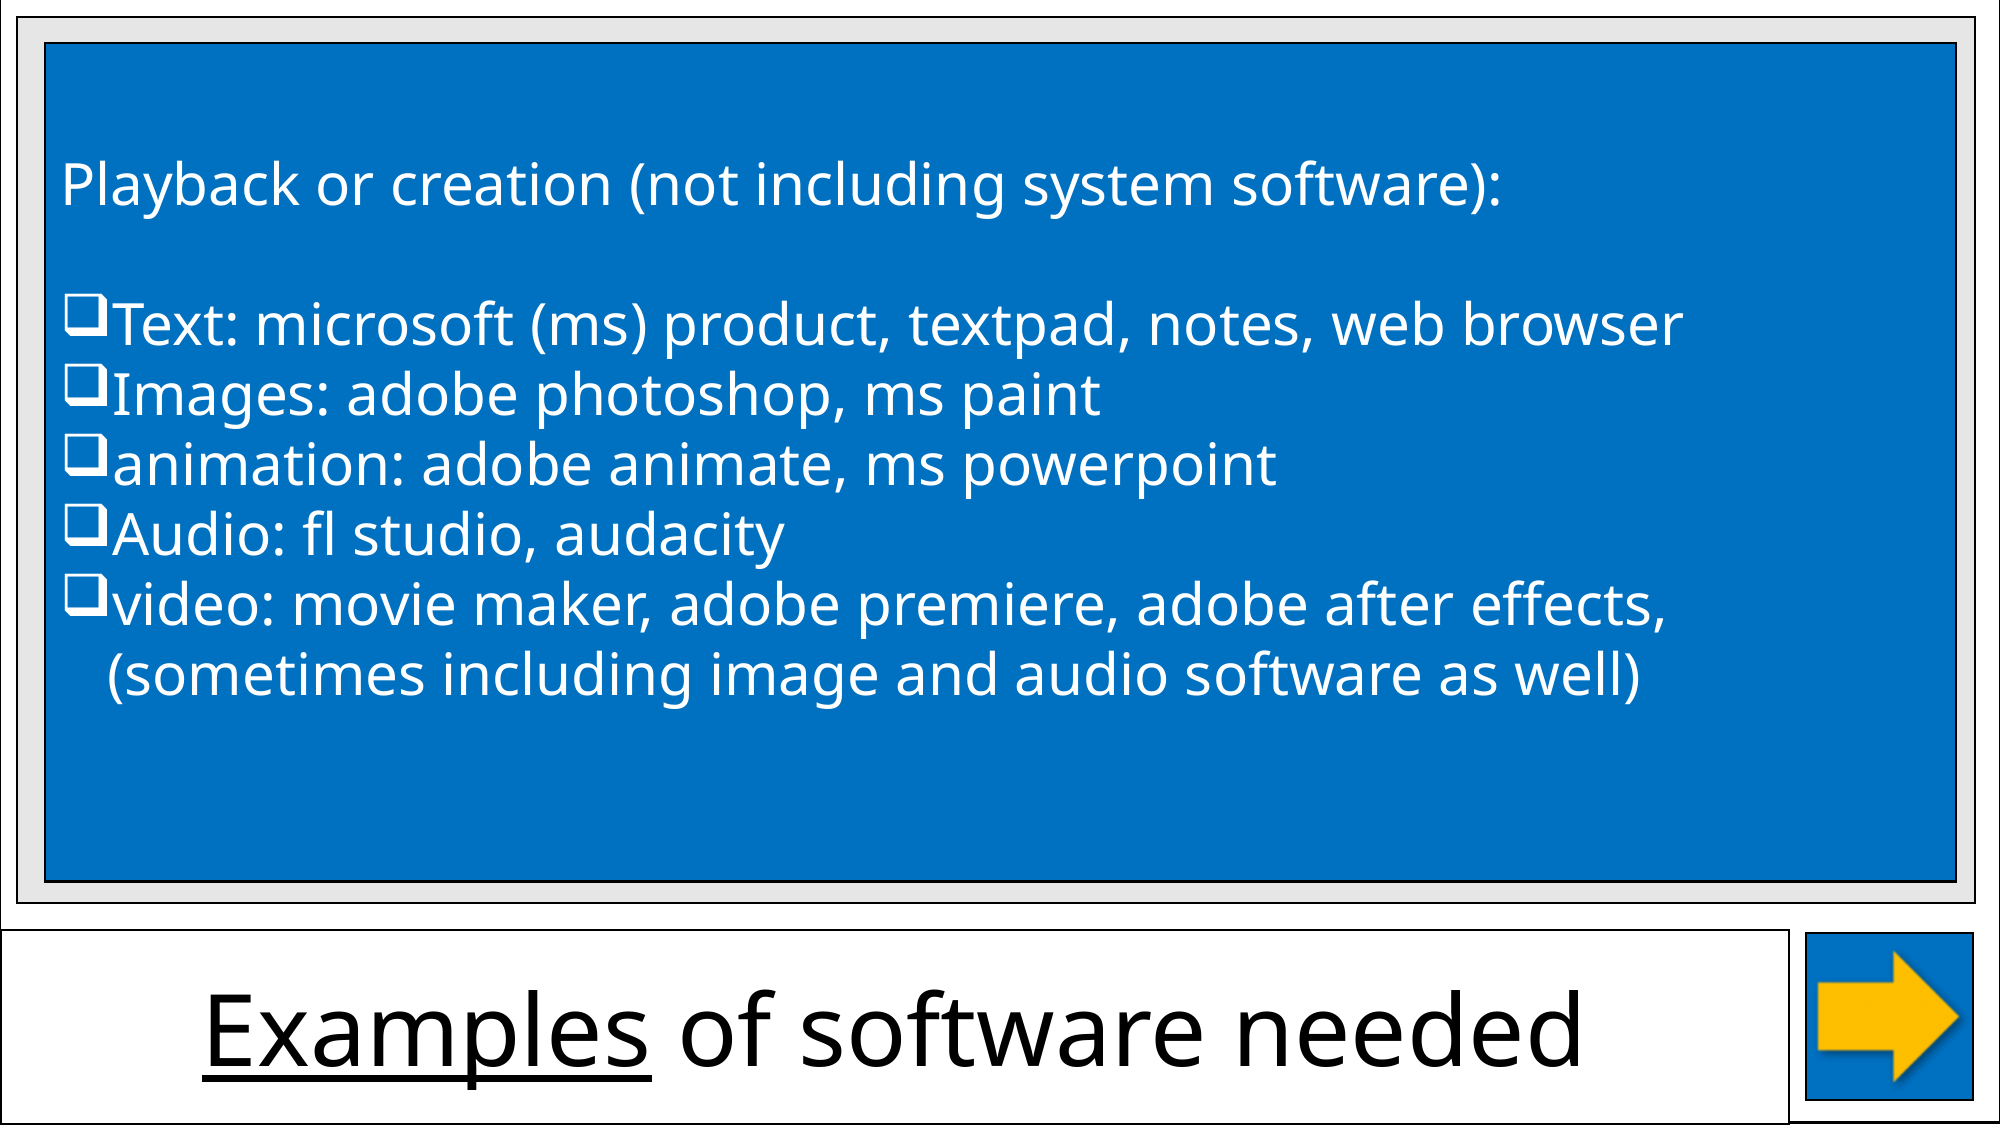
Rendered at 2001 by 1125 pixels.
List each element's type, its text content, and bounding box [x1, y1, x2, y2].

text_box Examples of software needed [0, 929, 1790, 1125]
text_box [1817, 949, 1959, 1081]
text_box [16, 16, 1976, 904]
text_box [1805, 932, 1974, 1101]
text_box [0, 0, 2000, 1124]
text_box Playback or creation (not including system software): Text: microsoft (ms) product, textpad, notes, web browser Images: adobe photoshop, ms paint animation: adobe animate, ms powerpoint Audio: fl studio, audacity video: movie maker, adobe premiere, adobe after effects, (sometimes including image and audio software as well) [44, 42, 1957, 883]
